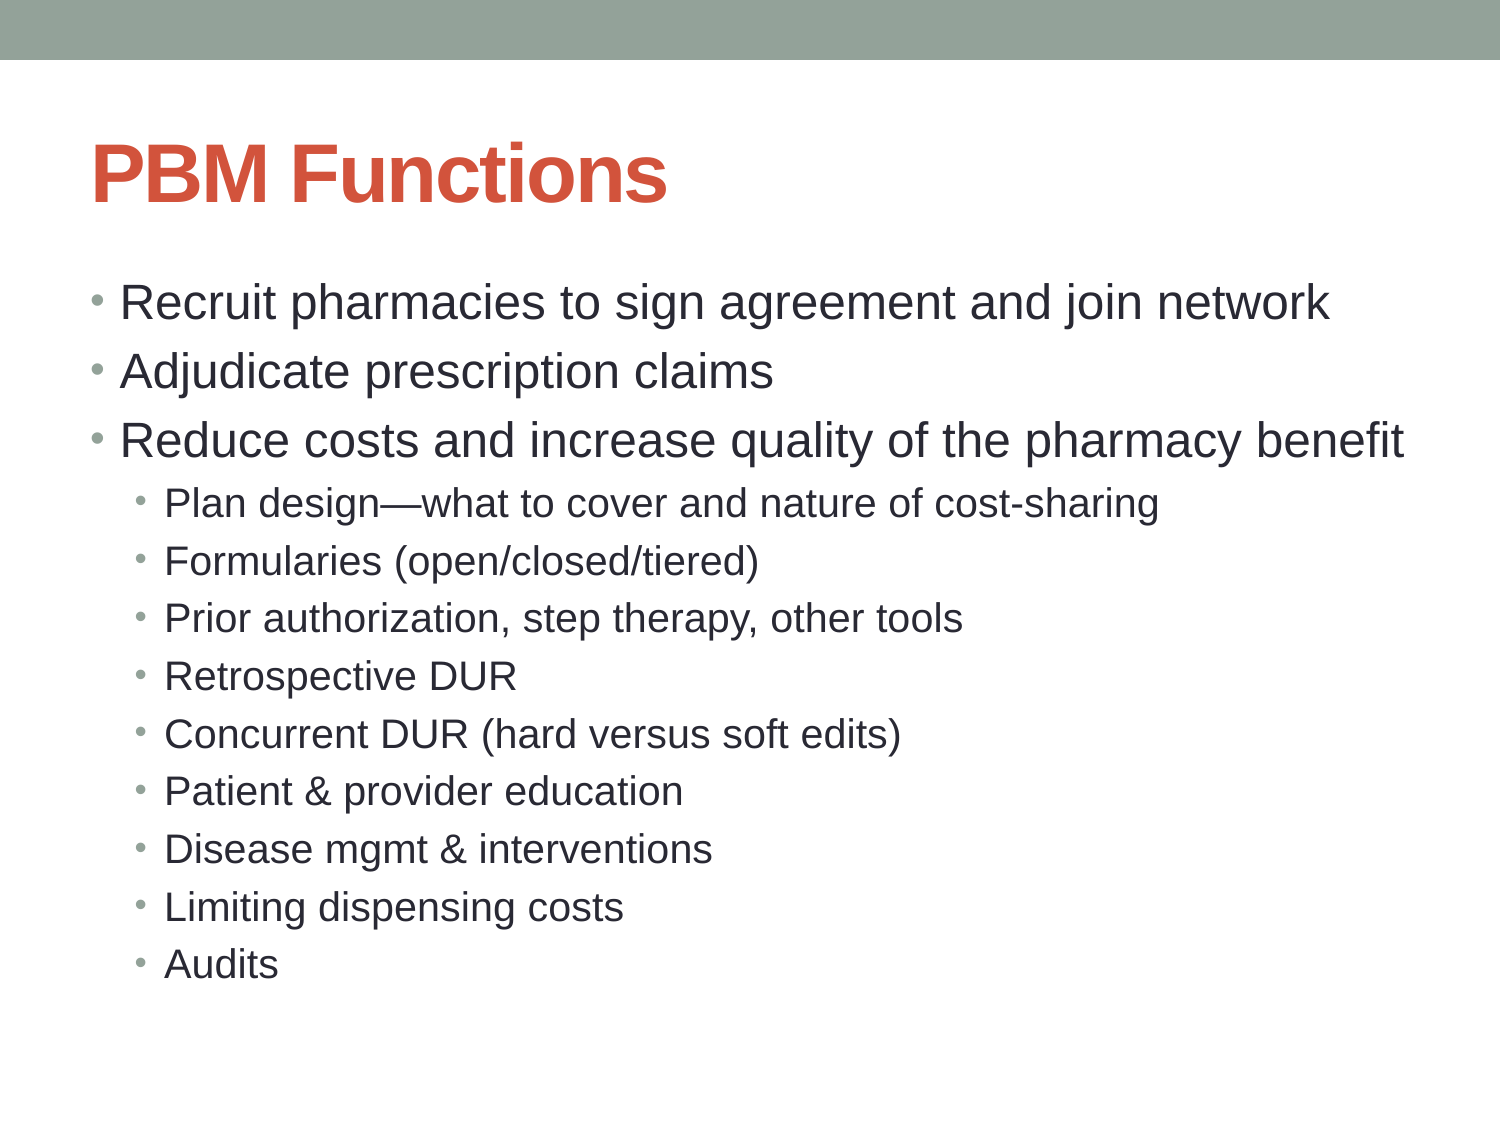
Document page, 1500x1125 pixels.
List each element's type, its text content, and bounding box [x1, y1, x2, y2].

title PBM Functions [75, 87, 1425, 250]
list Recruit pharmacies to sign agreement and join network Adjudicate prescription claims Reduce costs and increase quality of the pharmacy benefit Plan design—what to cover and nature of cost-sharing Formularies (open/closed/tiered) Prior authorization, step therapy, other tools Retrospective DUR Concurrent DUR (hard versus soft edits) Patient & provider education Disease mgmt & interventions Limiting dispensing costs Audits [75, 262, 1425, 1063]
